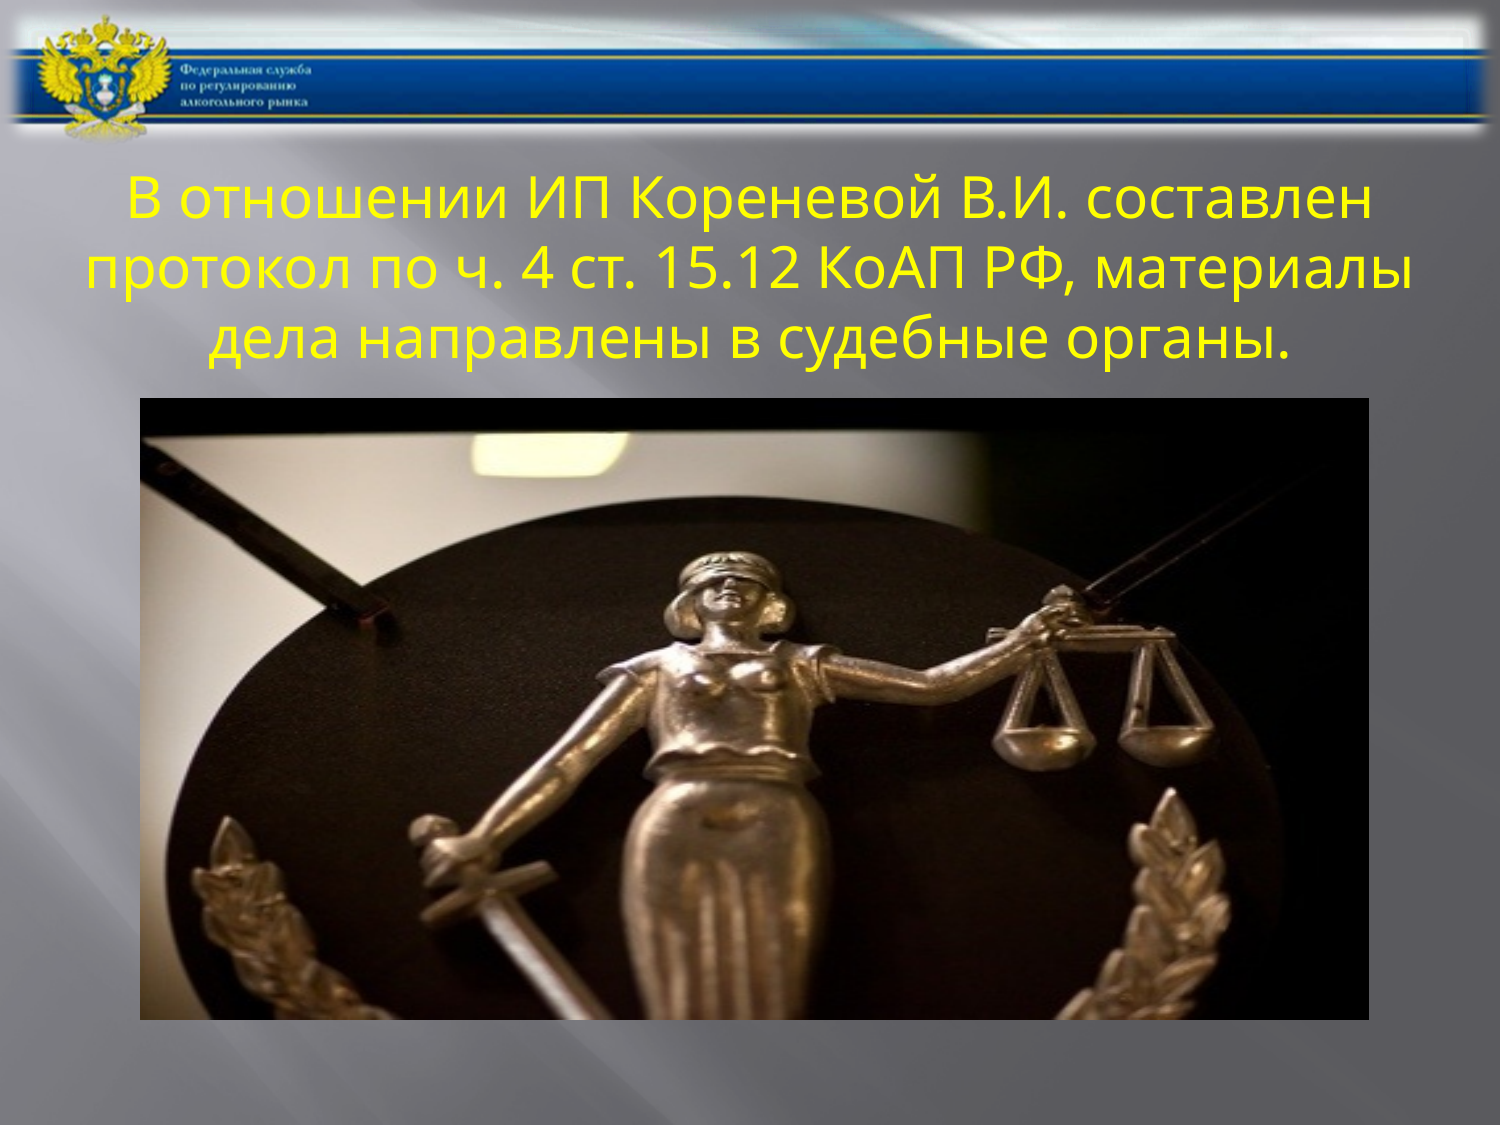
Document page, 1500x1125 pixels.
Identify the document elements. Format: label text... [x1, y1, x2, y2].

picture [0, 0, 1500, 150]
text_box В отношении ИП Кореневой В.И. составлен протокол по ч. 4 ст. 15.12 КоАП РФ, материалы дела направлены в судебные органы. [29, 190, 1471, 378]
picture [139, 398, 1369, 1020]
